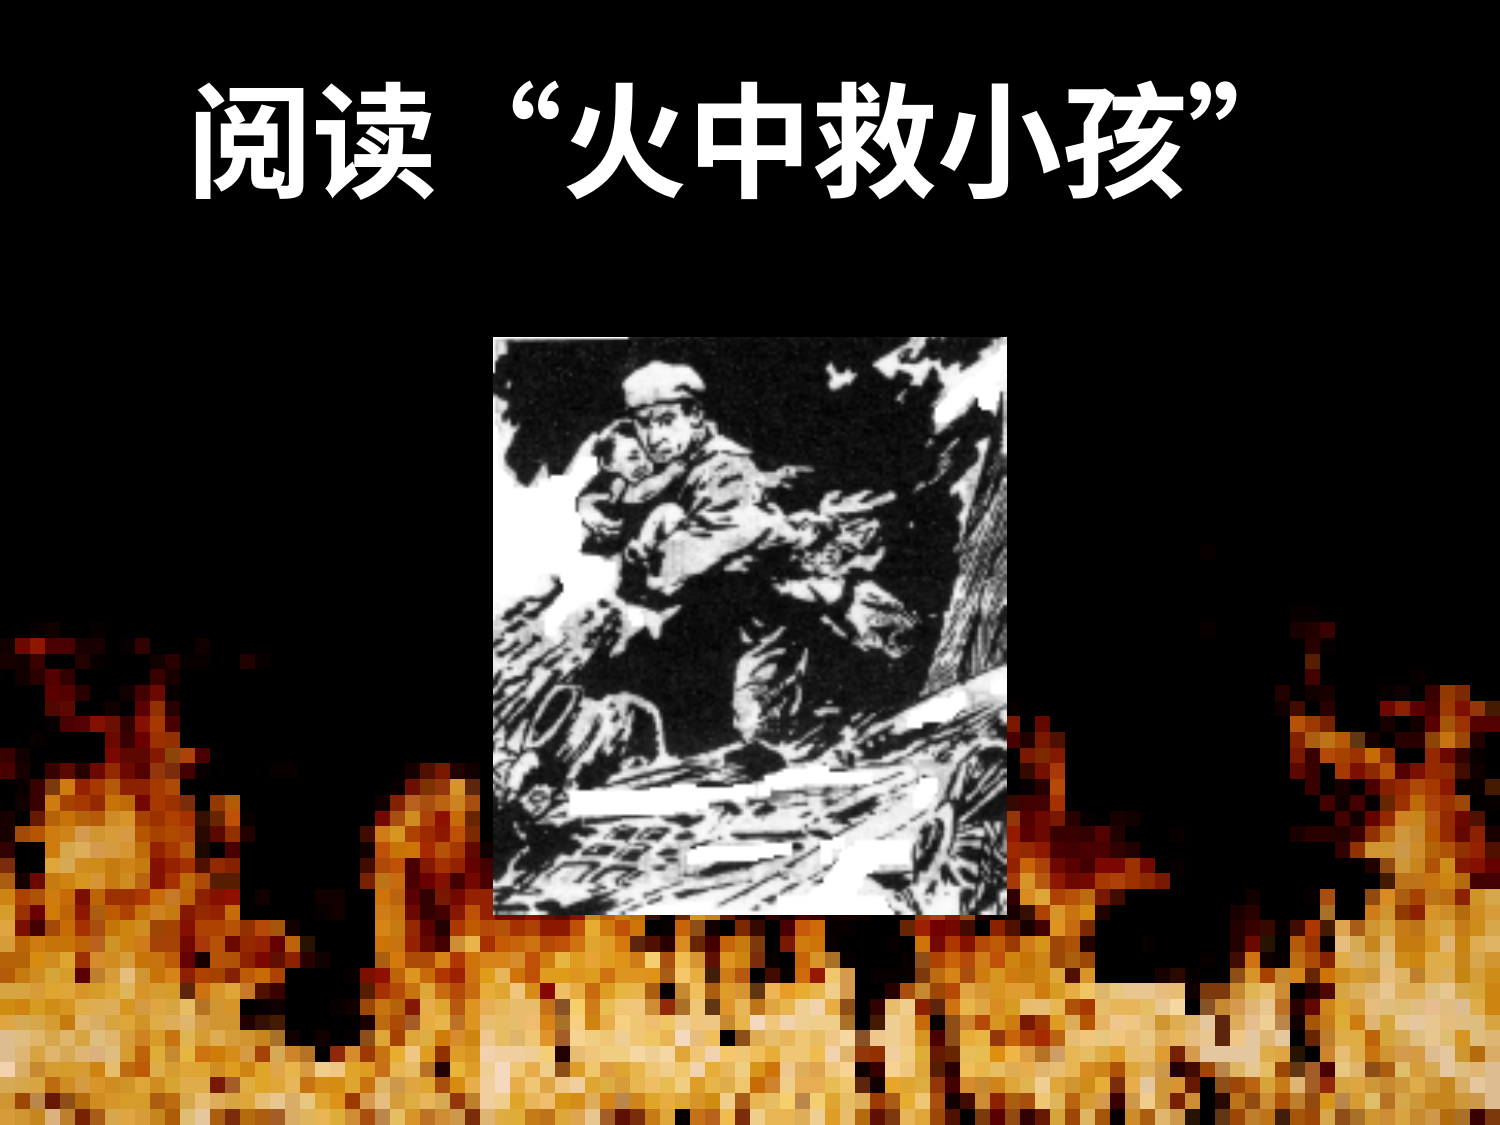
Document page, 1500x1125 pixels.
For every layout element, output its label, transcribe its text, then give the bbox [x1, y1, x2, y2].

title 阅读“火中救小孩” [74, 44, 1426, 233]
picture [0, 496, 1500, 1125]
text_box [493, 337, 1007, 915]
